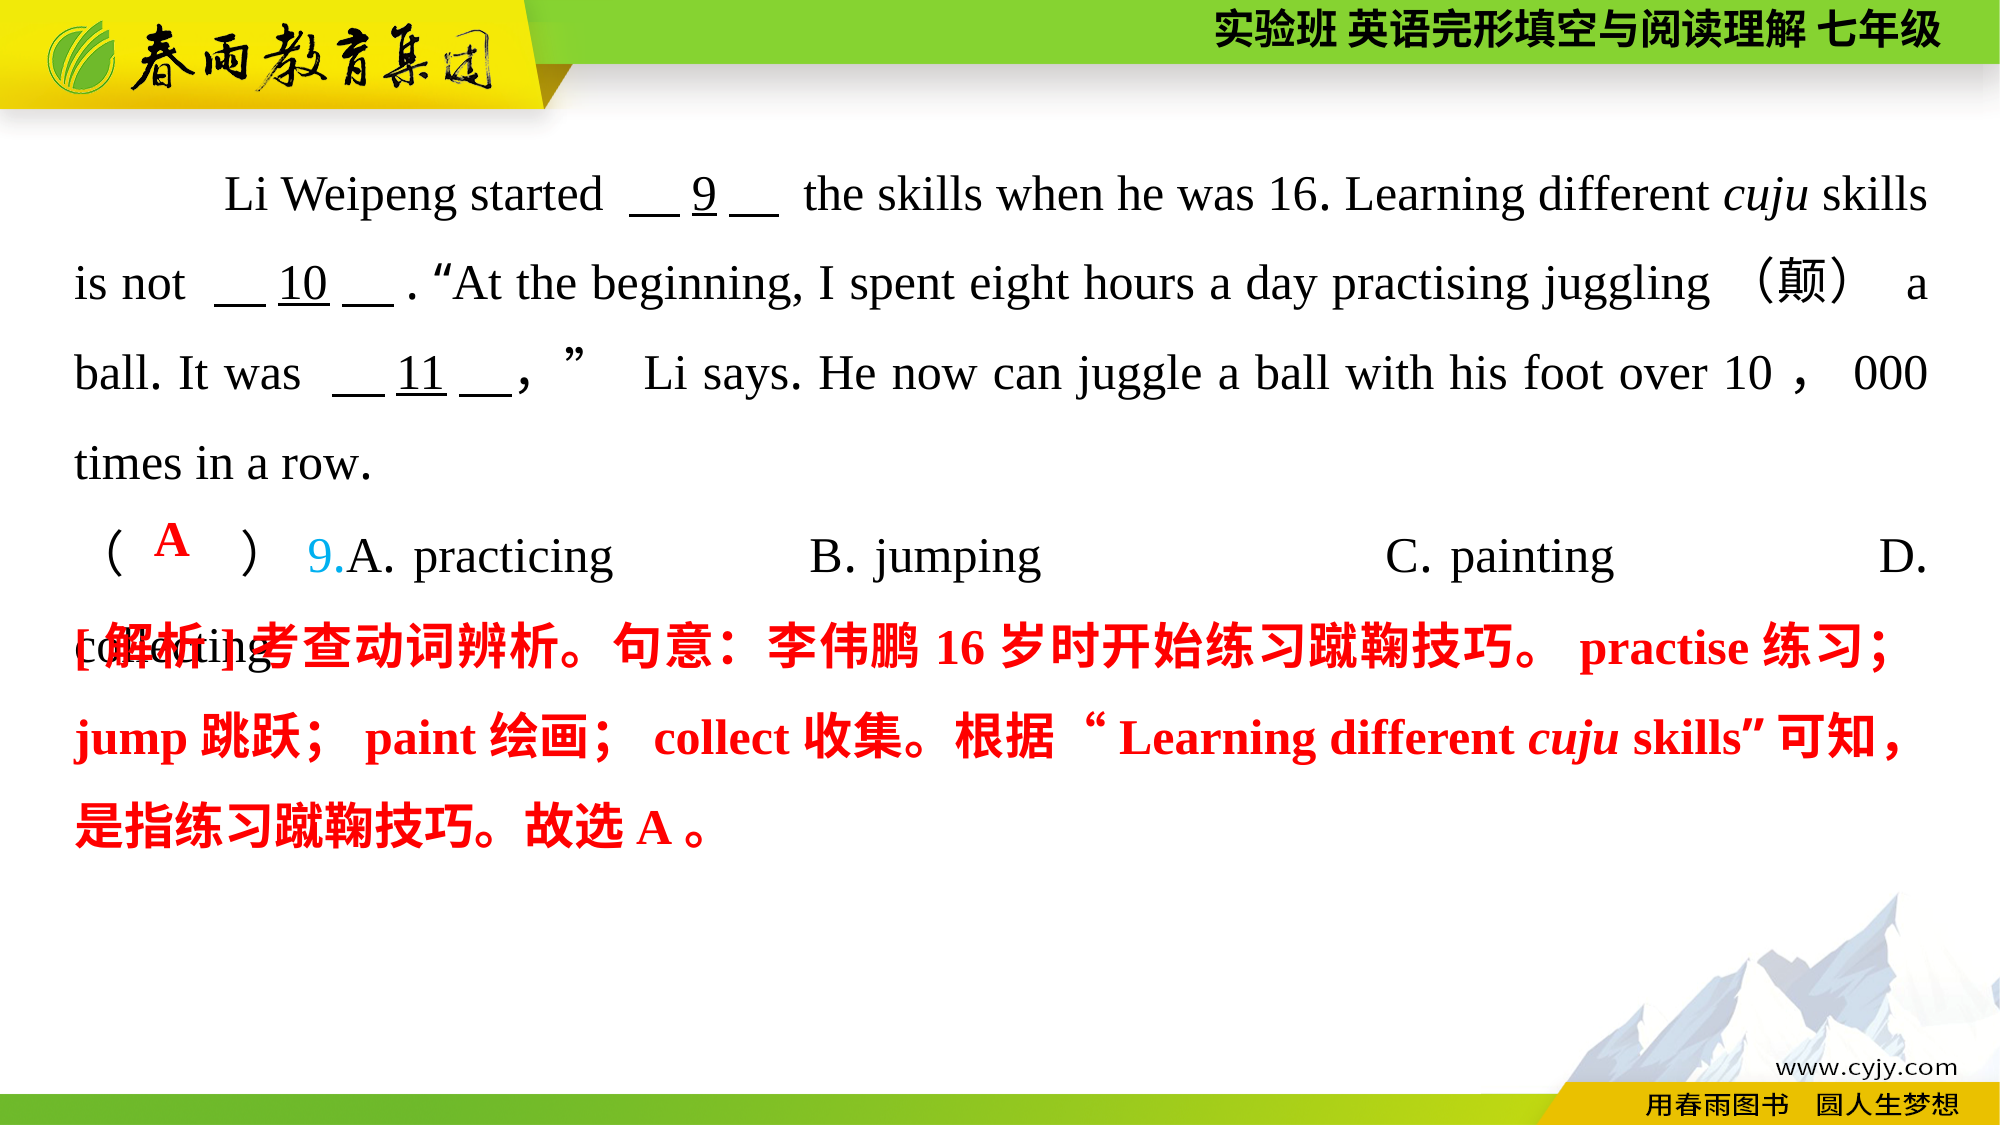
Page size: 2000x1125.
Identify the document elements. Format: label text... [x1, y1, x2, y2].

text_box A [138, 499, 205, 575]
text_box （ ）9.A. practicing B. jumping C. painting D. collecting [59, 485, 1944, 576]
picture [0, 0, 2000, 1125]
text_box [解析]考查动词辨析。句意：李伟鹏16岁时开始练习蹴鞠技巧。practise练习；jump跳跃；paint绘画；collect收集。根据“Learning different cuju skills”可知，是指练习蹴鞠技巧。故选A。 [59, 576, 1944, 862]
list Li Weipeng started 9 the skills when he was 16. Learning different cuju skills is not 10 . “At the beginning, I spent eight hours a day practising juggling（颠） a ball. It was 11 ，” Li says. He now can juggle a ball with his foot over 10，000 times in a row. [59, 122, 1944, 485]
